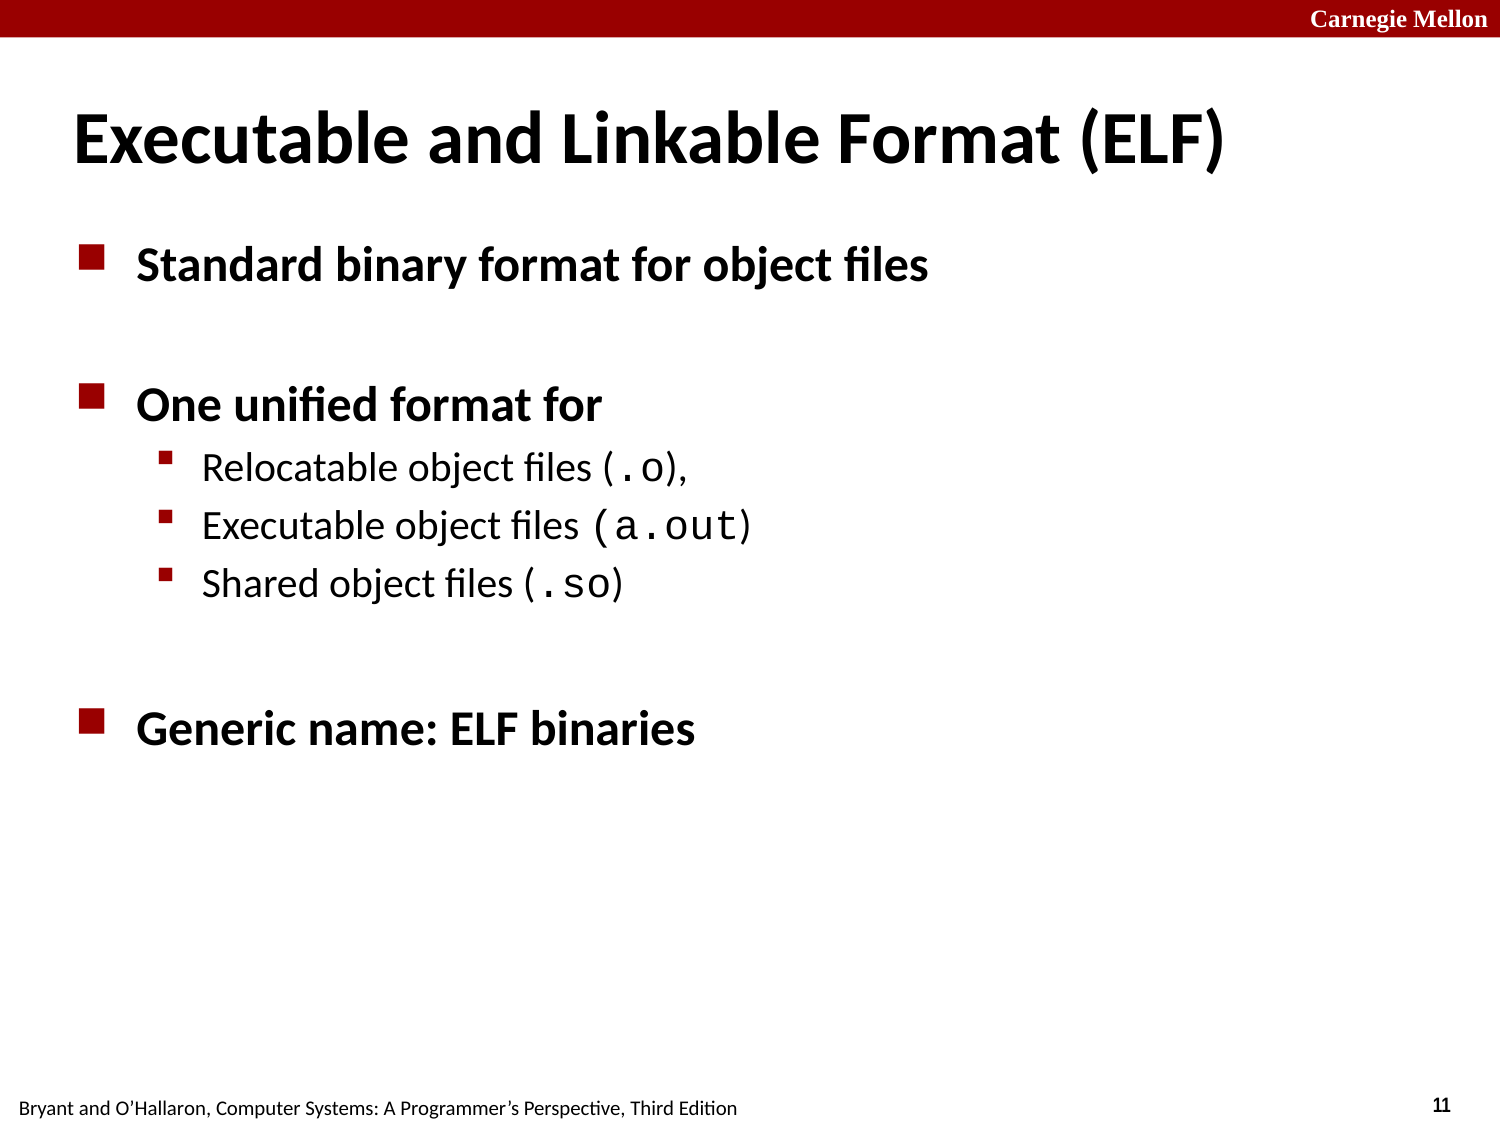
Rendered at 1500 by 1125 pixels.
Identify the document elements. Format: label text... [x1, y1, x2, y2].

title Executable and Linkable Format (ELF) [58, 71, 1305, 197]
list Standard binary format for object files One unified format for Relocatable object files (.o), Executable object files (a.out) Shared object files (.so) Generic name: ELF binaries [64, 223, 1361, 1040]
